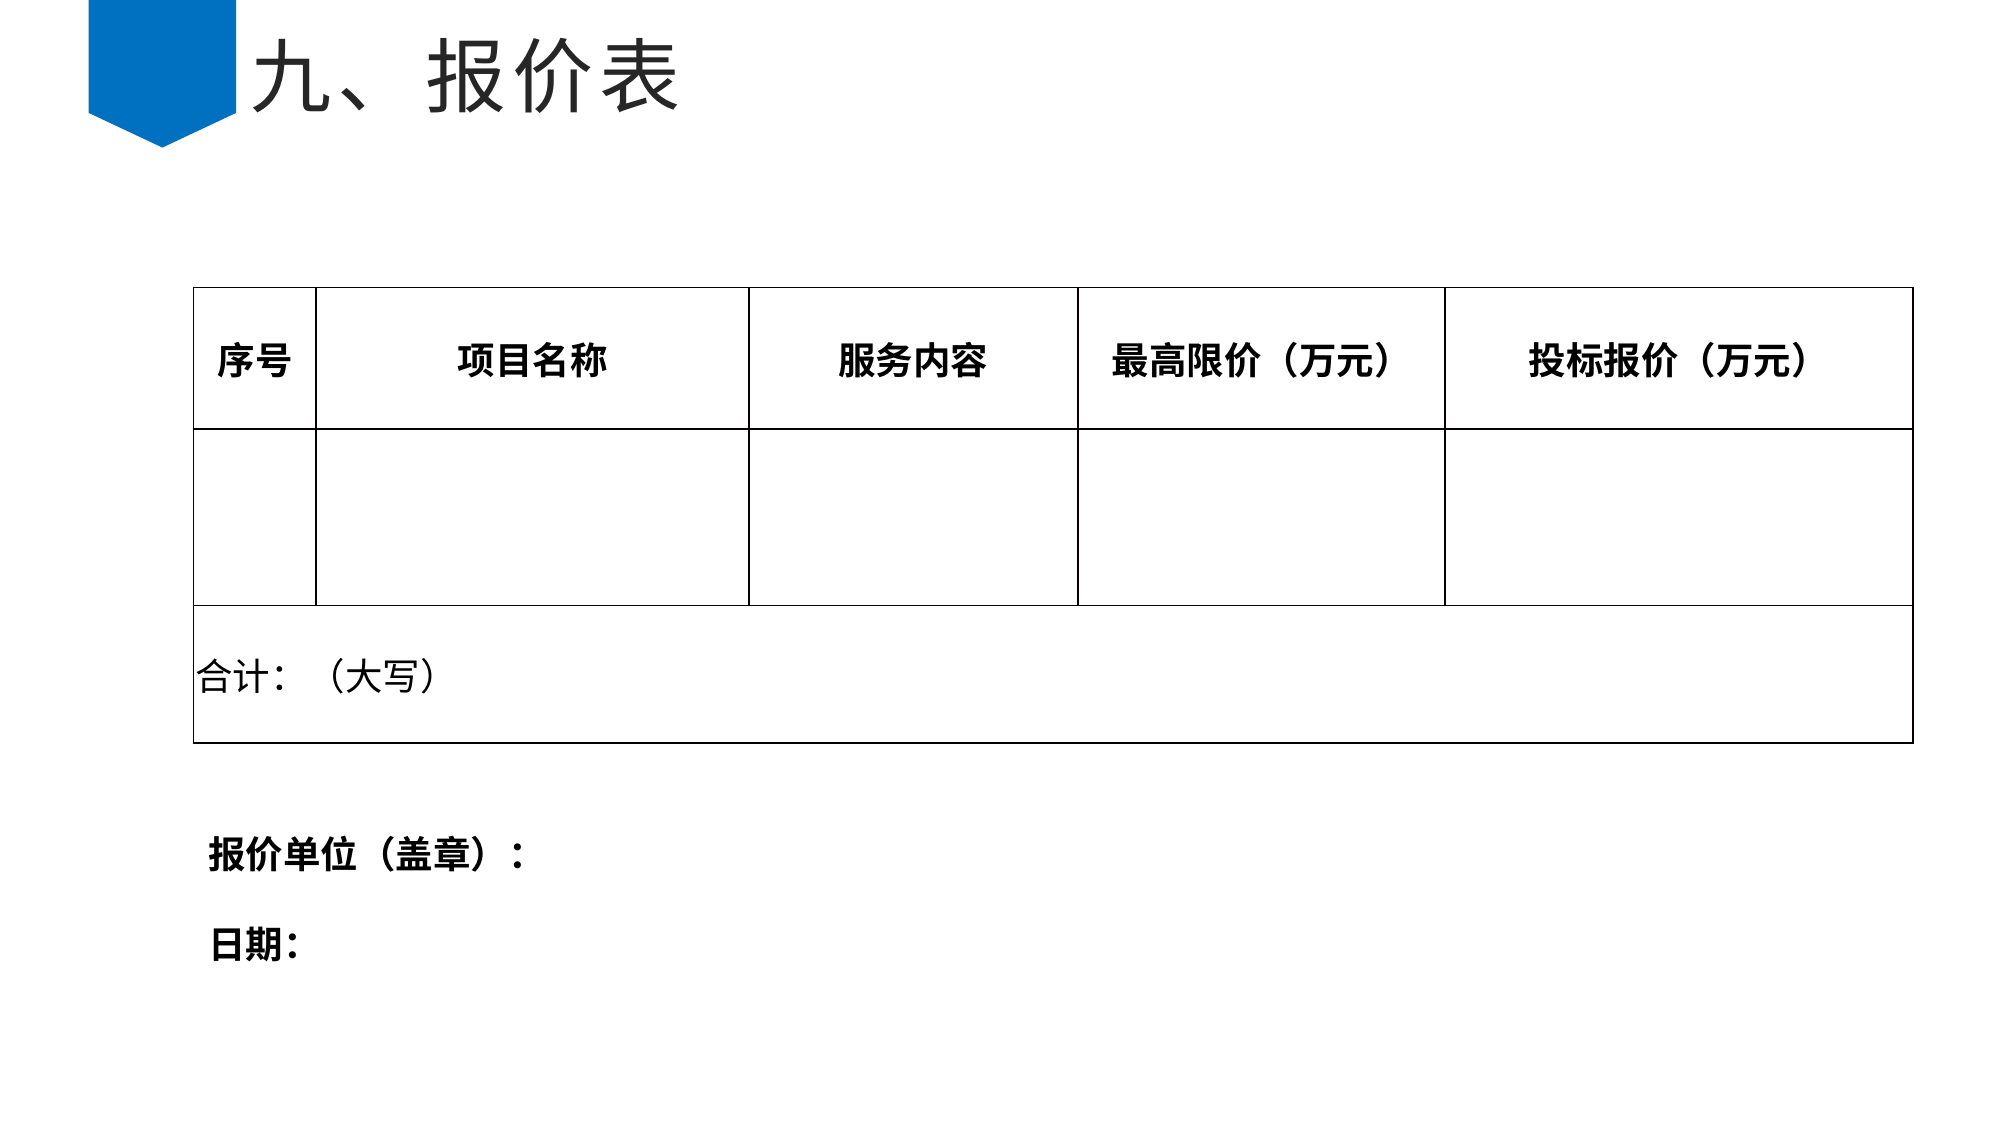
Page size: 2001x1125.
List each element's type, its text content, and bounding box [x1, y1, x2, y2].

text_box 报价单位（盖章）： 日期： [193, 823, 1566, 973]
title 九、报价表 [236, 15, 1913, 132]
table_cell [1079, 430, 1444, 605]
text_box [87, 0, 238, 149]
table_header 投标报价（万元） [1446, 288, 1912, 428]
table_cell 合计：（大写） [194, 606, 1912, 742]
table_header 服务内容 [750, 288, 1077, 428]
text_box [105, 238, 1782, 868]
table_header 最高限价（万元） [1079, 288, 1444, 428]
table_cell [750, 430, 1077, 605]
table_cell [1446, 430, 1912, 605]
table_cell [317, 430, 748, 605]
table_header 序号 [194, 288, 315, 428]
table_header 项目名称 [317, 288, 748, 428]
table_cell [194, 430, 315, 605]
